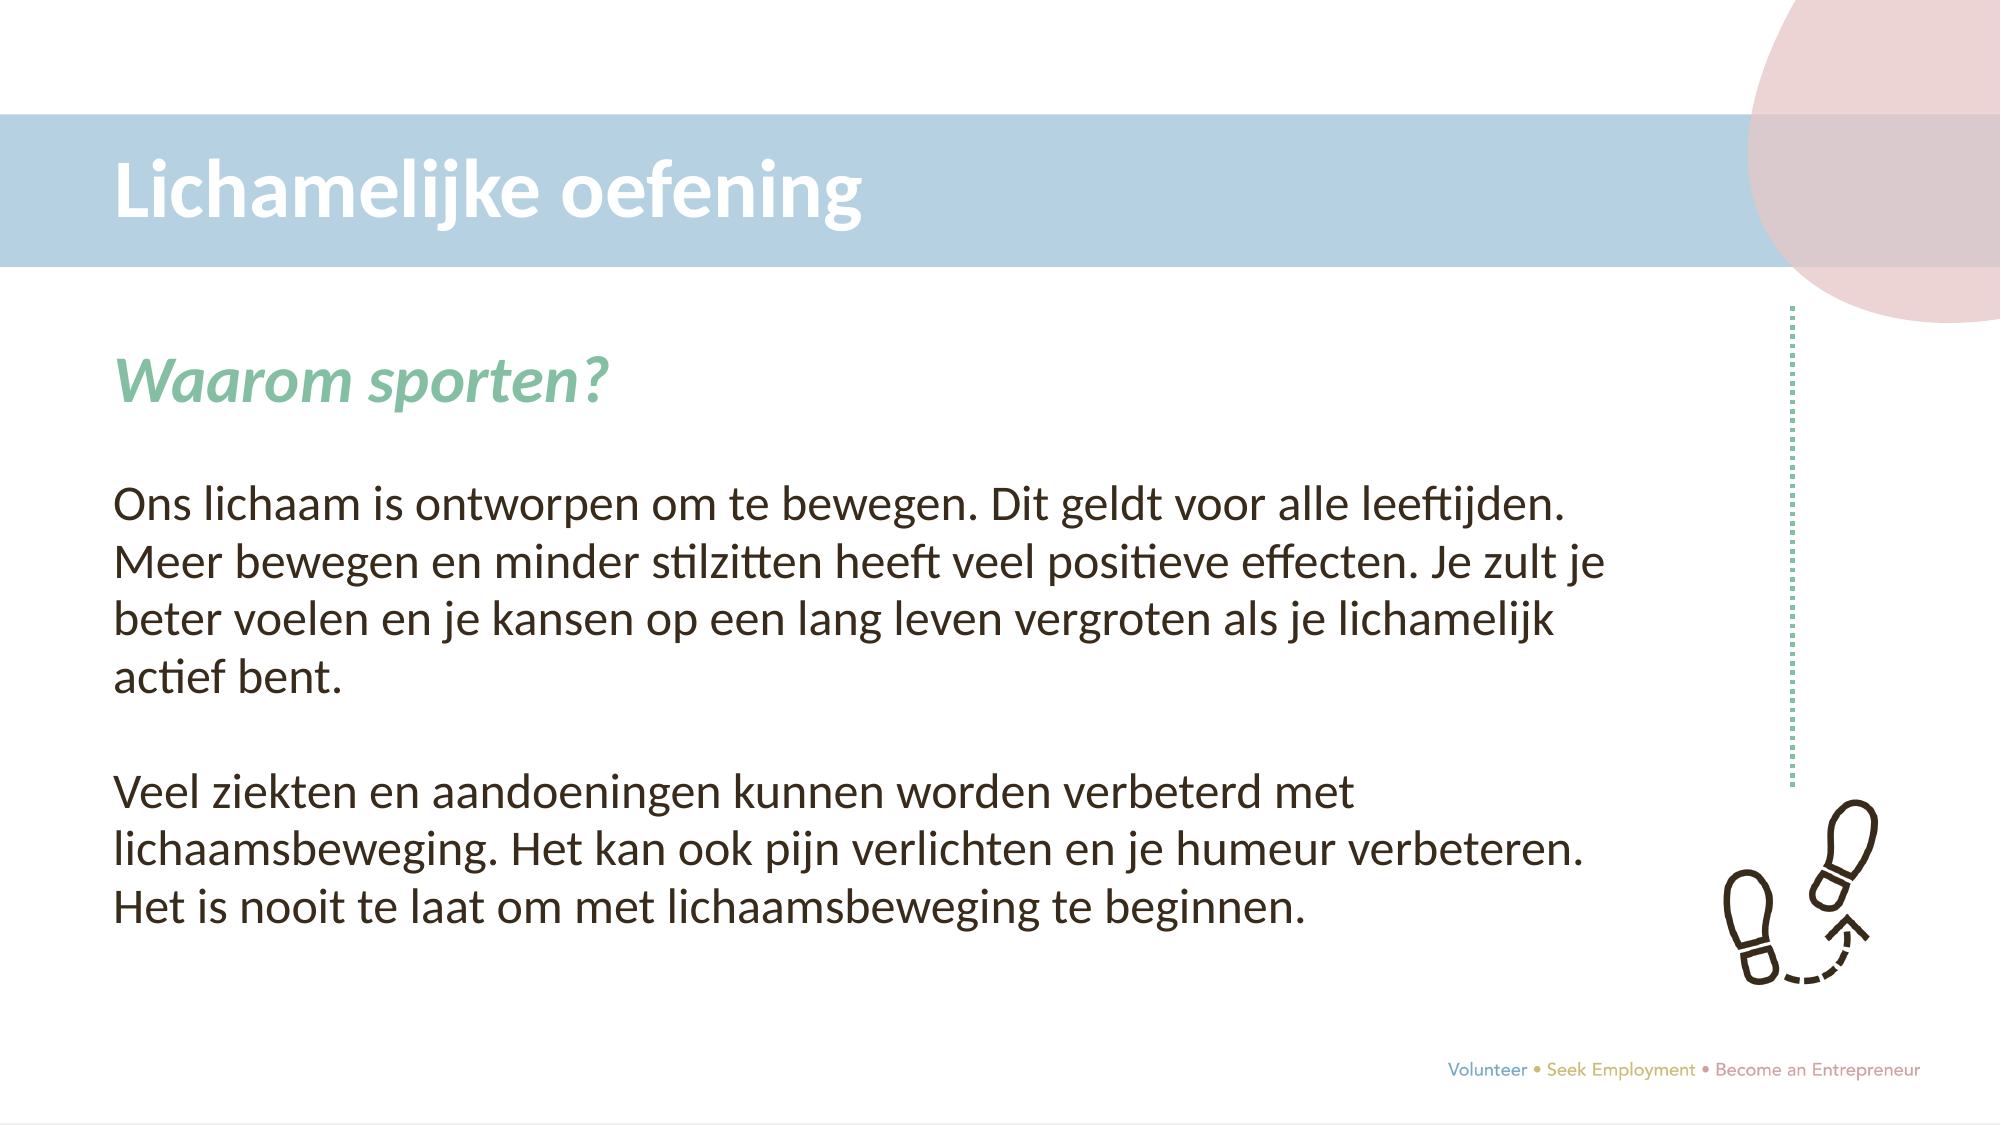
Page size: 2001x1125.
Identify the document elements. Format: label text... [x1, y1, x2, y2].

text_box Waarom sporten? Ons lichaam is ontworpen om te bewegen. Dit geldt voor alle leeftijden. Meer bewegen en minder stilzitten heeft veel positieve effecten. Je zult je beter voelen en je kansen op een lang leven vergroten als je lichamelijk actief bent. Veel ziekten en aandoeningen kunnen worden verbeterd met lichaamsbeweging. Het kan ook pijn verlichten en je humeur verbeteren. Het is nooit te laat om met lichaamsbeweging te beginnen. [98, 350, 1637, 975]
text_box [1747, 0, 2000, 323]
text_box [0, 113, 1792, 268]
text_box Lichamelijke oefening [99, 147, 1312, 290]
picture [1696, 787, 1906, 997]
picture [1418, 1046, 1971, 1103]
